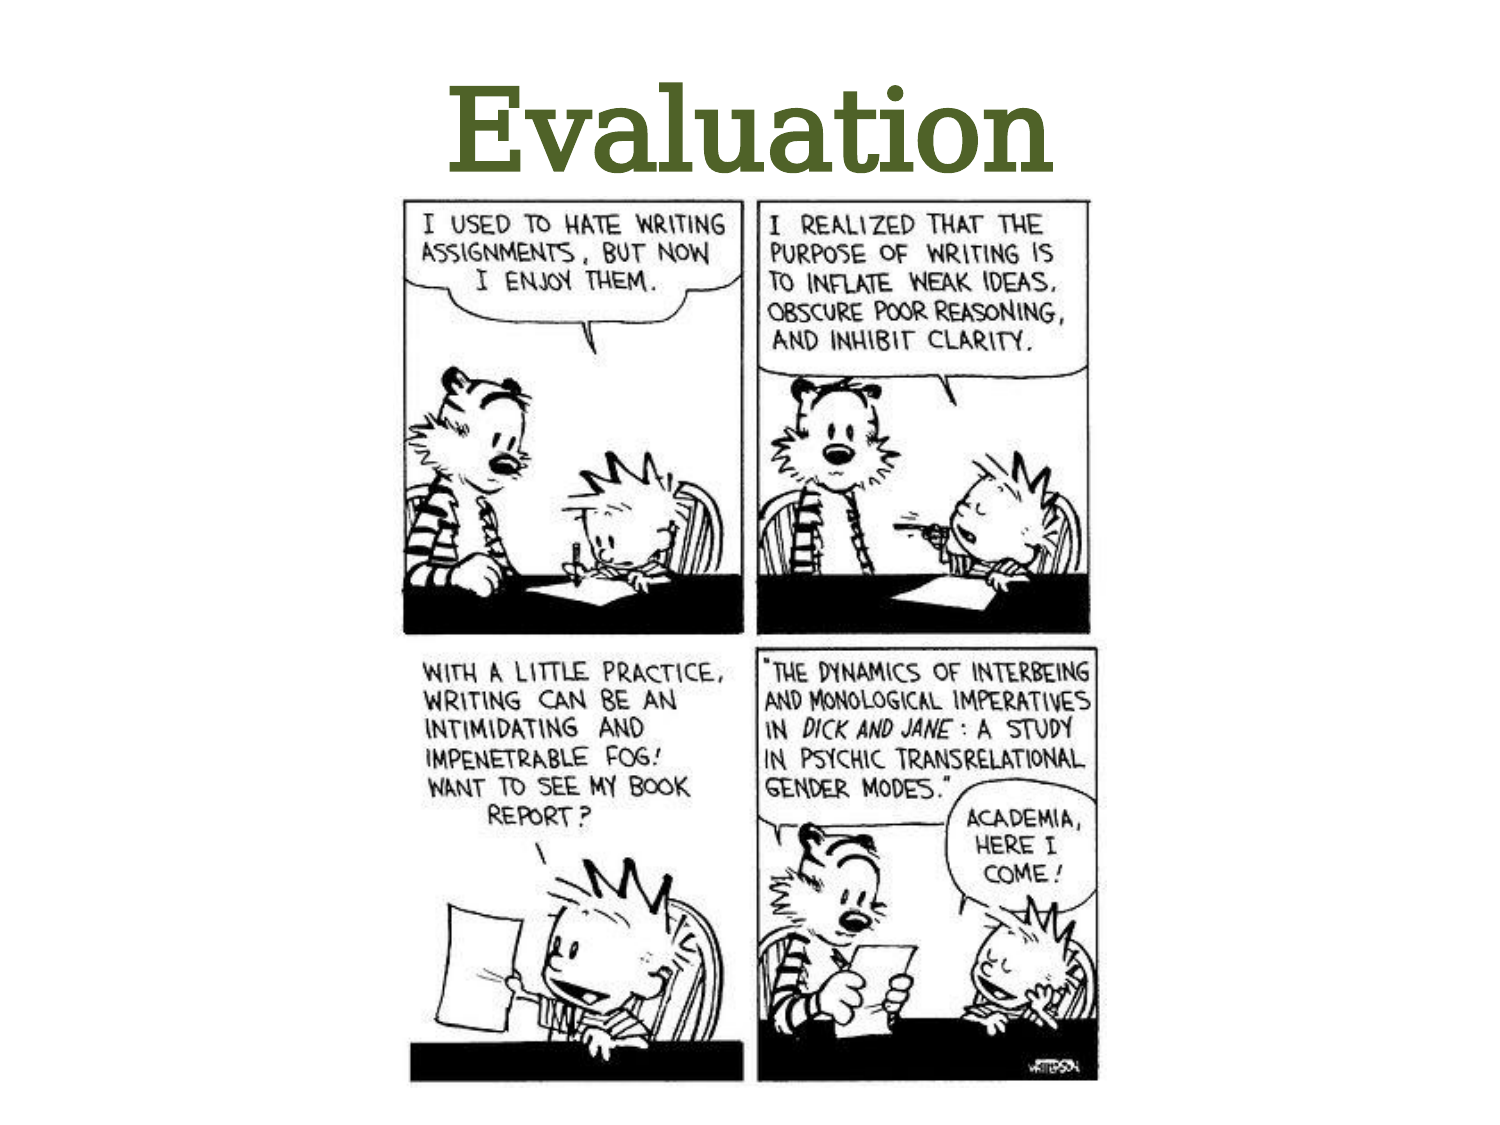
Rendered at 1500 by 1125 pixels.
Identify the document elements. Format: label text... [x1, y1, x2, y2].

picture [393, 196, 1107, 1088]
text_box Evaluation [430, 49, 1070, 195]
